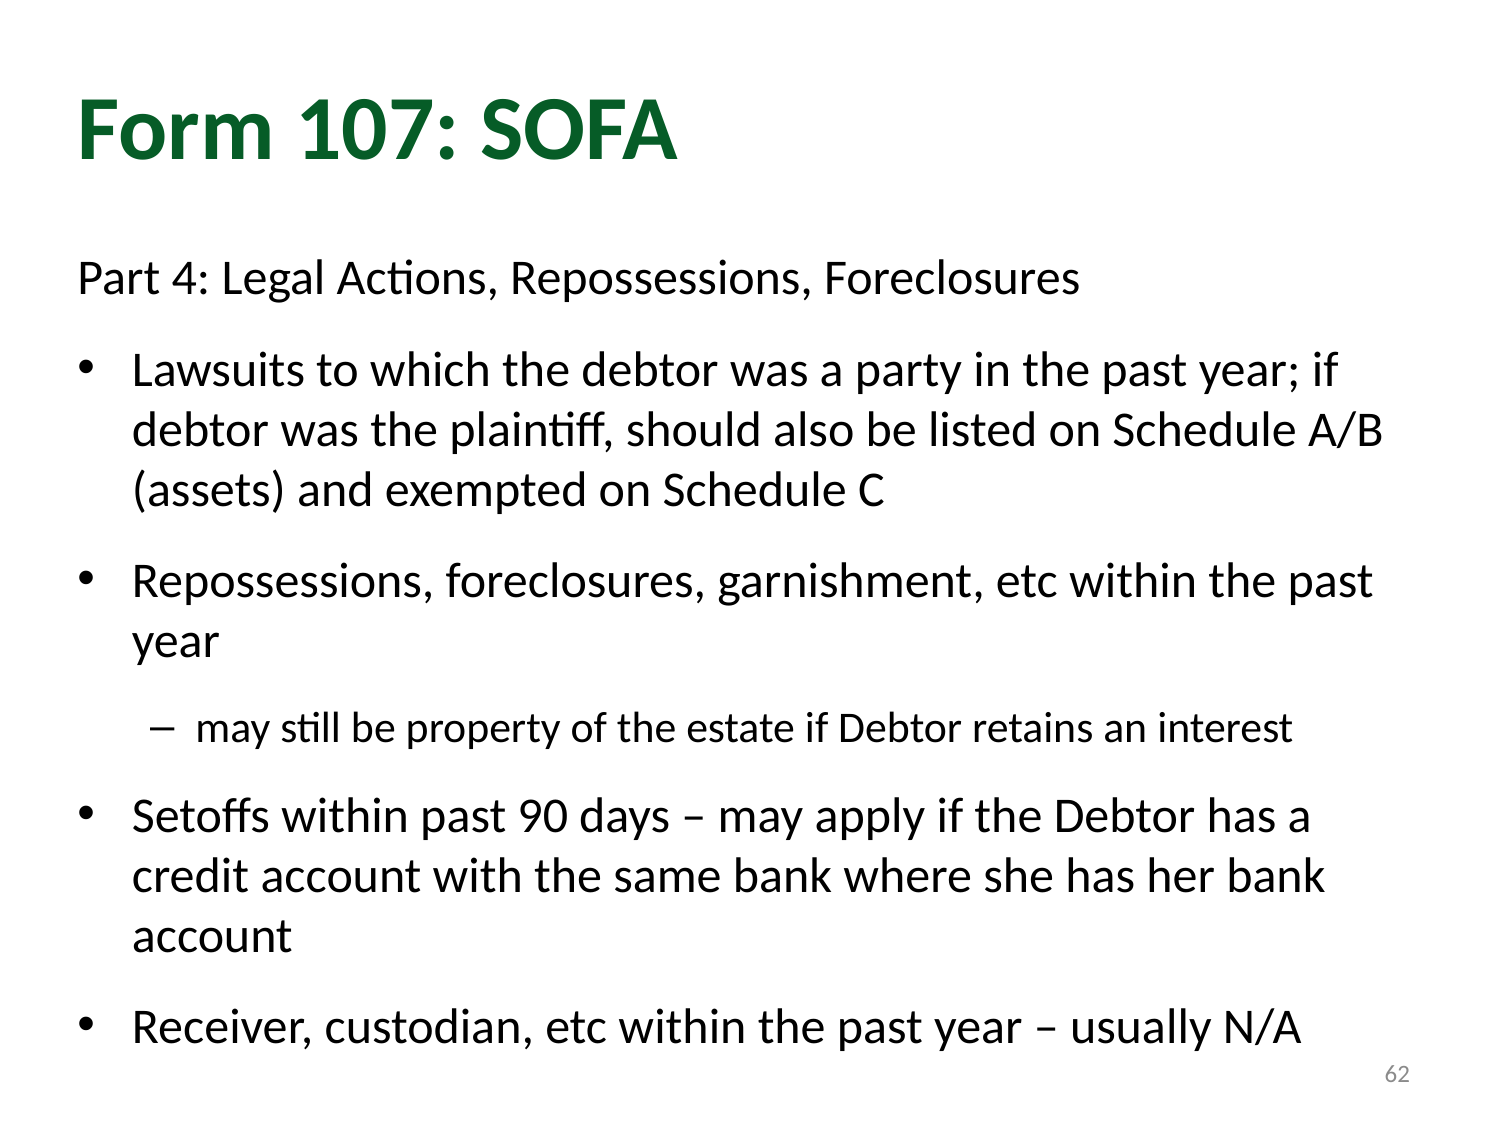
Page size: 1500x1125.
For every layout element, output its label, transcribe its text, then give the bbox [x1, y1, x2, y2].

slide_number 62 [1074, 1042, 1425, 1103]
title Form 107: SOFA [62, 45, 1425, 200]
list Part 4: Legal Actions, Repossessions, Foreclosures Lawsuits to which the debtor was a party in the past year; if debtor was the plaintiff, should also be listed on Schedule A/B (assets) and exempted on Schedule C Repossessions, foreclosures, garnishment, etc within the past year may still be property of the estate if Debtor retains an interest Setoffs within past 90 days – may apply if the Debtor has a credit account with the same bank where she has her bank account Receiver, custodian, etc within the past year – usually N/A [62, 237, 1450, 1063]
